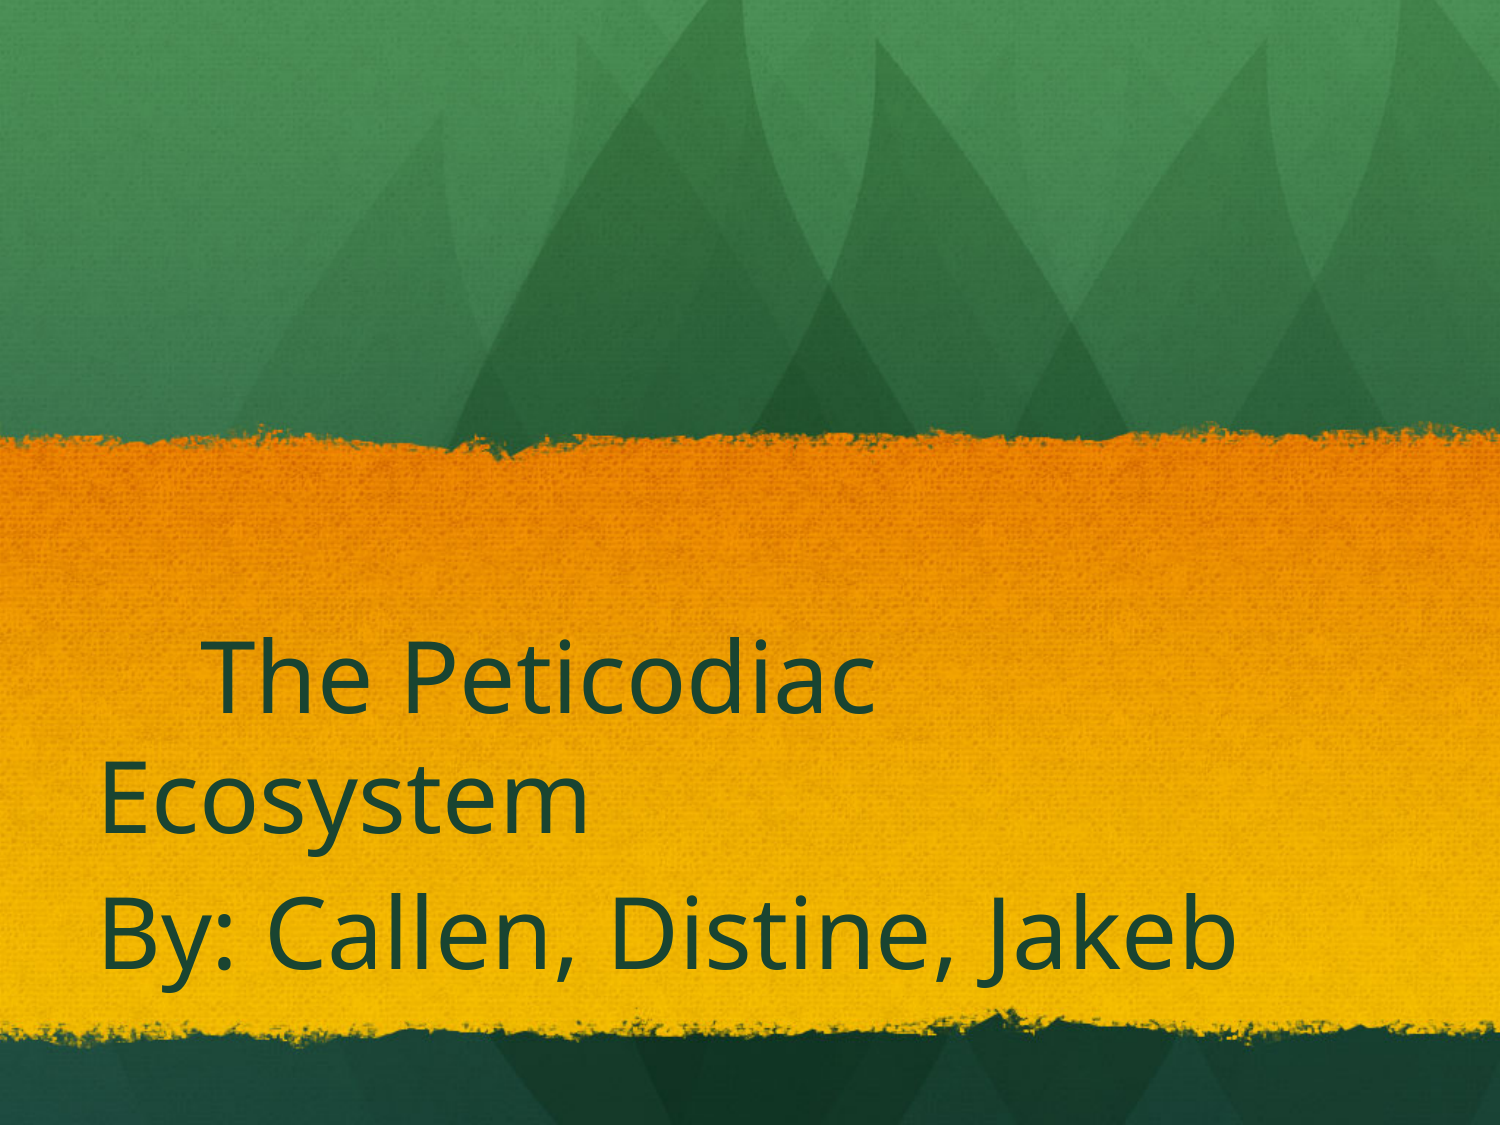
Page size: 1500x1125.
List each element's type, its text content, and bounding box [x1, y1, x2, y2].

subtitle By: Callen, Distine, Jakeb [81, 862, 1262, 1025]
picture [0, 0, 1500, 1125]
title The Peticodiac Ecosystem [81, 619, 1262, 861]
